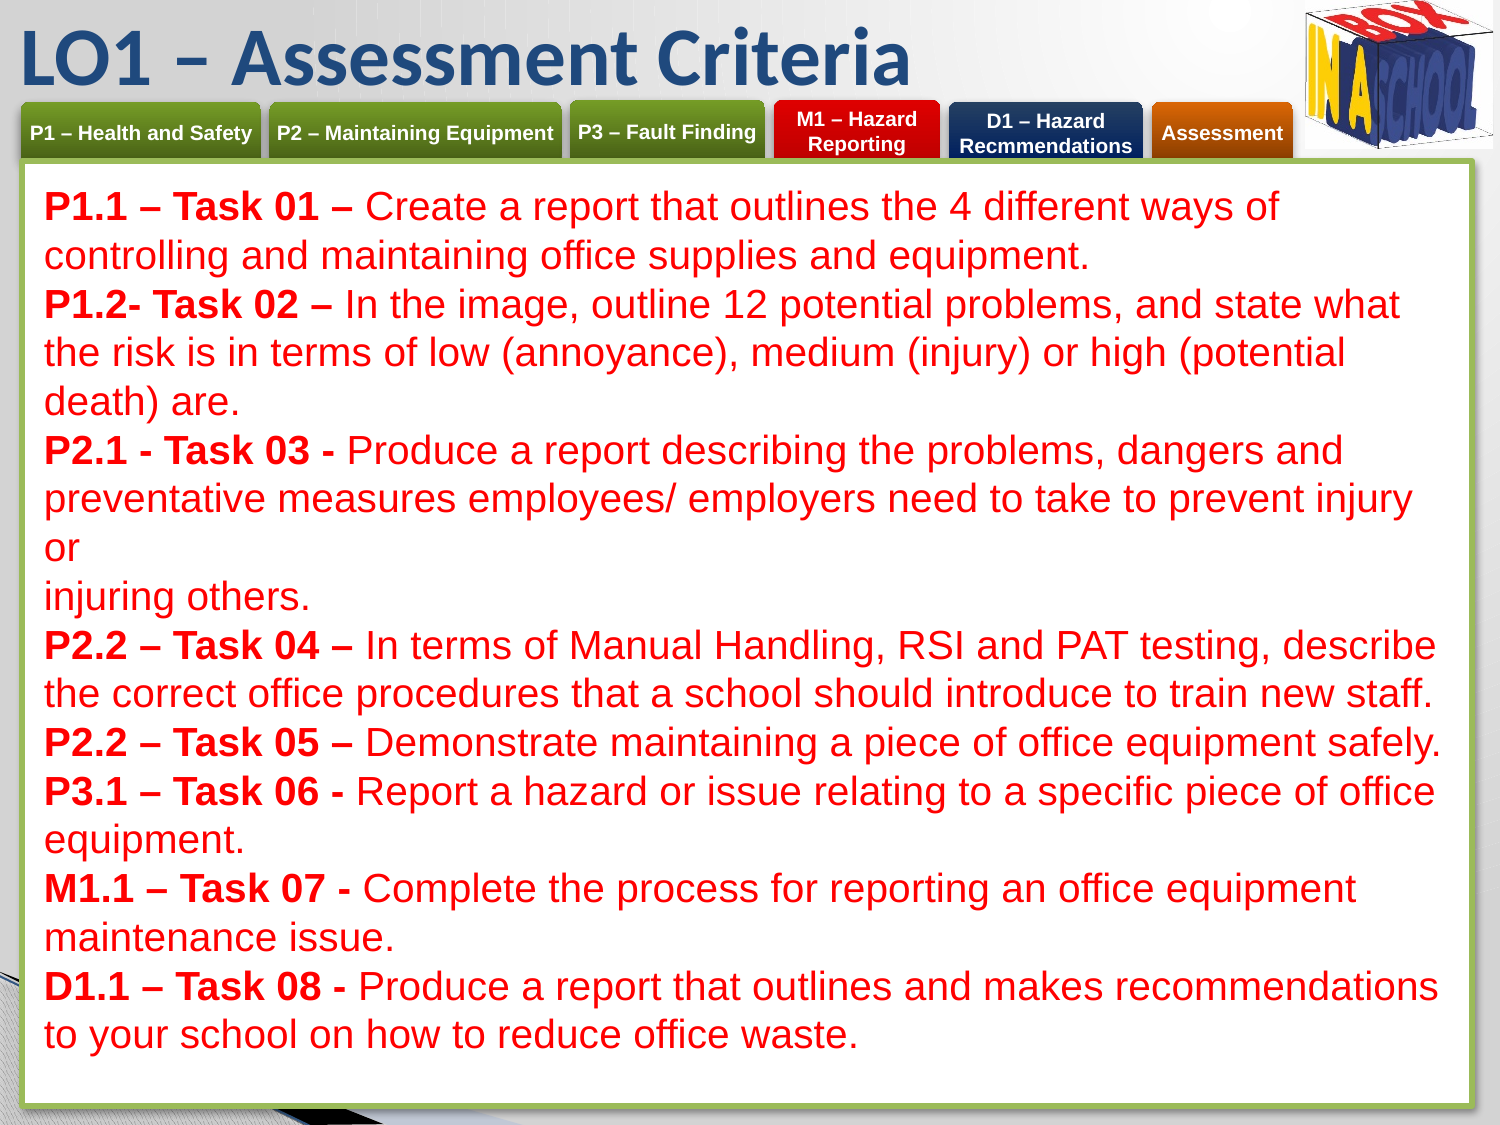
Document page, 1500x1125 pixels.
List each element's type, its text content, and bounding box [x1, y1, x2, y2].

picture [281, 1114, 303, 1125]
title LO1 – Assessment Criteria [5, 7, 1317, 98]
picture [1305, 0, 1494, 149]
text_box P1.1 – Task 01 – Create a report that outlines the 4 different ways of controlling and maintaining office supplies and equipment. P1.2- Task 02 – In the image, outline 12 potential problems, and state what the risk is in terms of low (annoyance), medium (injury) or high (potential death) are. P2.1 - Task 03 - Produce a report describing the problems, dangers and preventative measures employees/ employers need to take to prevent injury or injuring others. P2.2 – Task 04 – In terms of Manual Handling, RSI and PAT testing, describe the correct office procedures that a school should introduce to train new staff. P2.2 – Task 05 – Demonstrate maintaining a piece of office equipment safely. P3.1 – Task 06 - Report a hazard or issue relating to a specific piece of office equipment. M1.1 – Task 07 - Complete the process for reporting an office equipment maintenance issue. D1.1 – Task 08 - Produce a report that outlines and makes recommendations to your school on how to reduce office waste. [29, 172, 1461, 1065]
